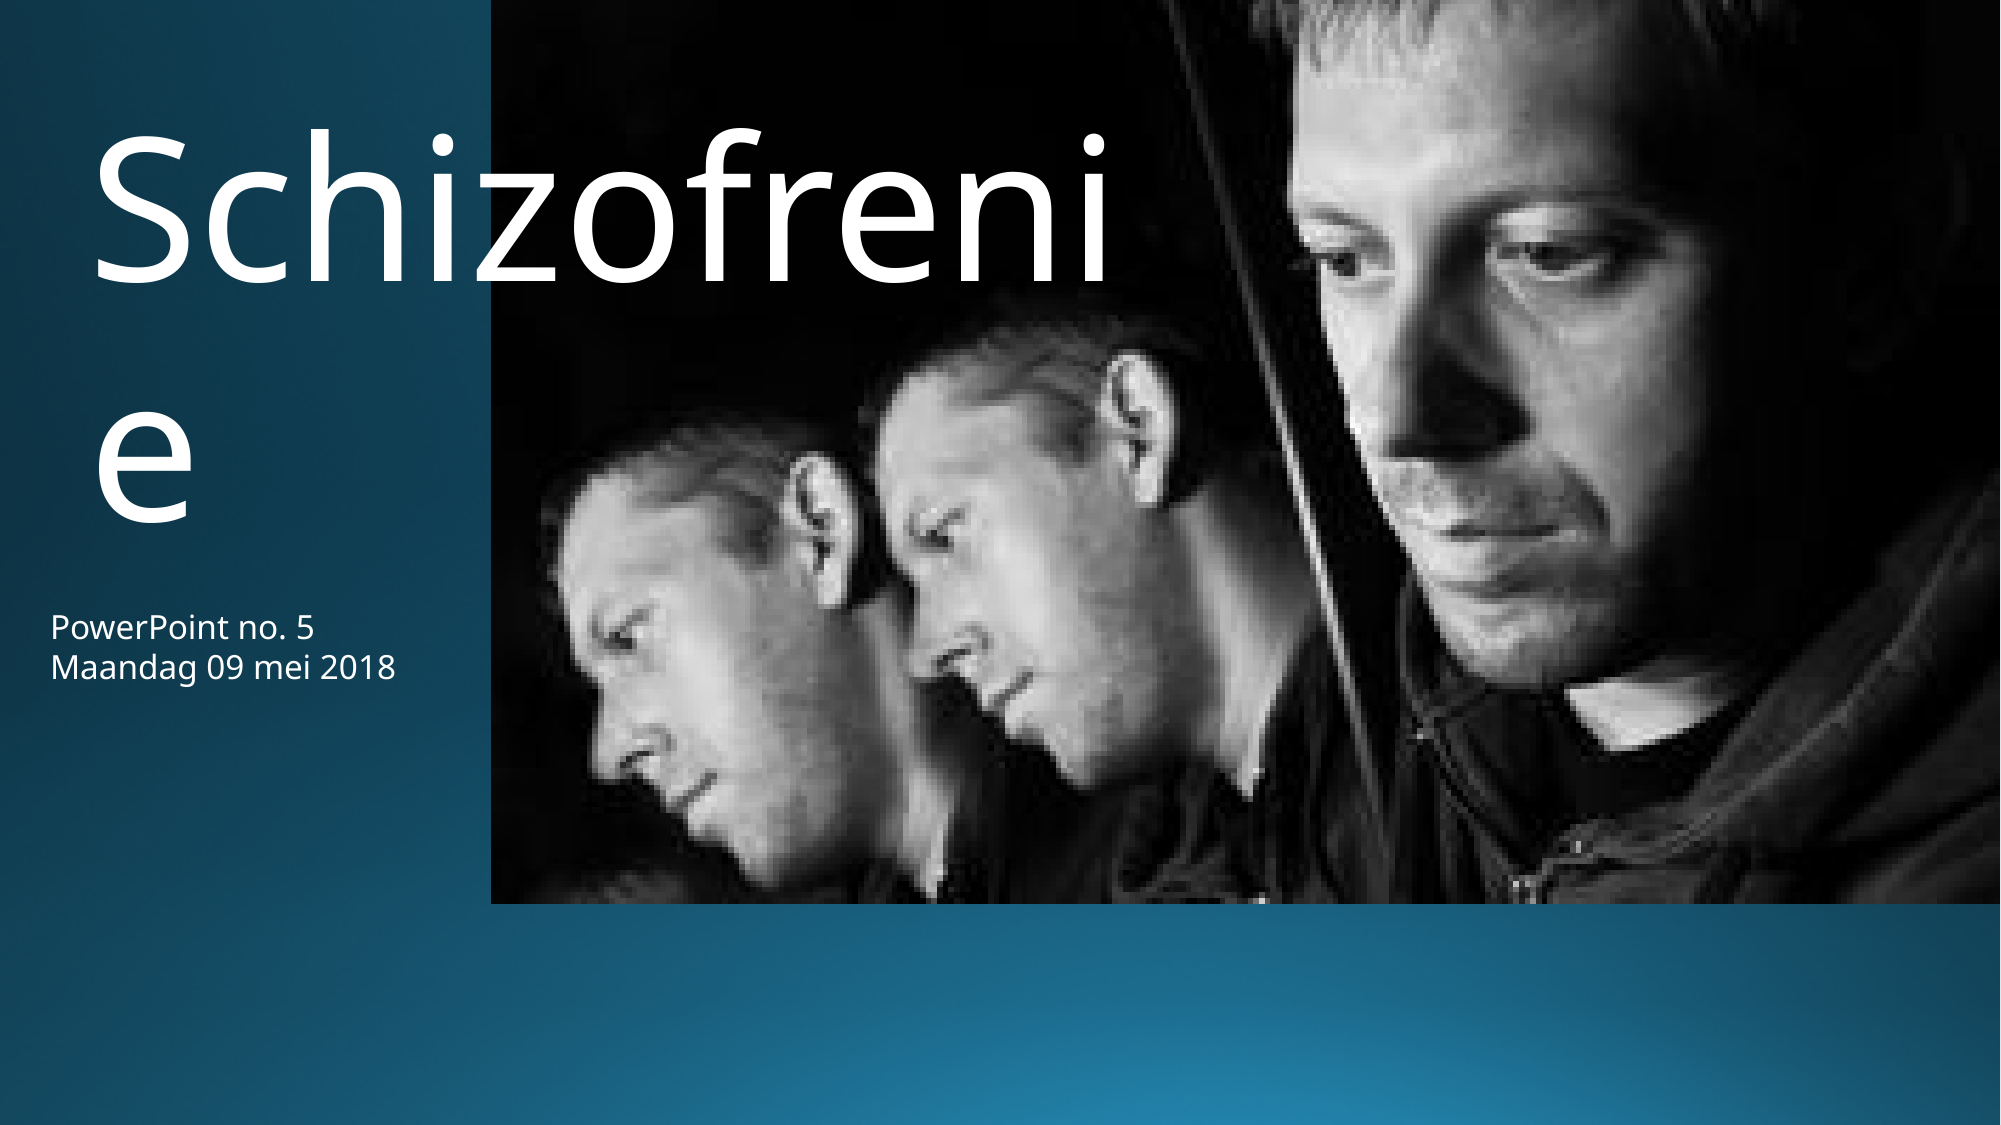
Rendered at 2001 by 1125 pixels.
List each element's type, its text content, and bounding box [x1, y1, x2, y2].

text_box PowerPoint no. 5 Maandag 09 mei 2018 [35, 73, 491, 694]
picture [0, 0, 2001, 1125]
text_box Schizofrenie [73, 73, 491, 614]
